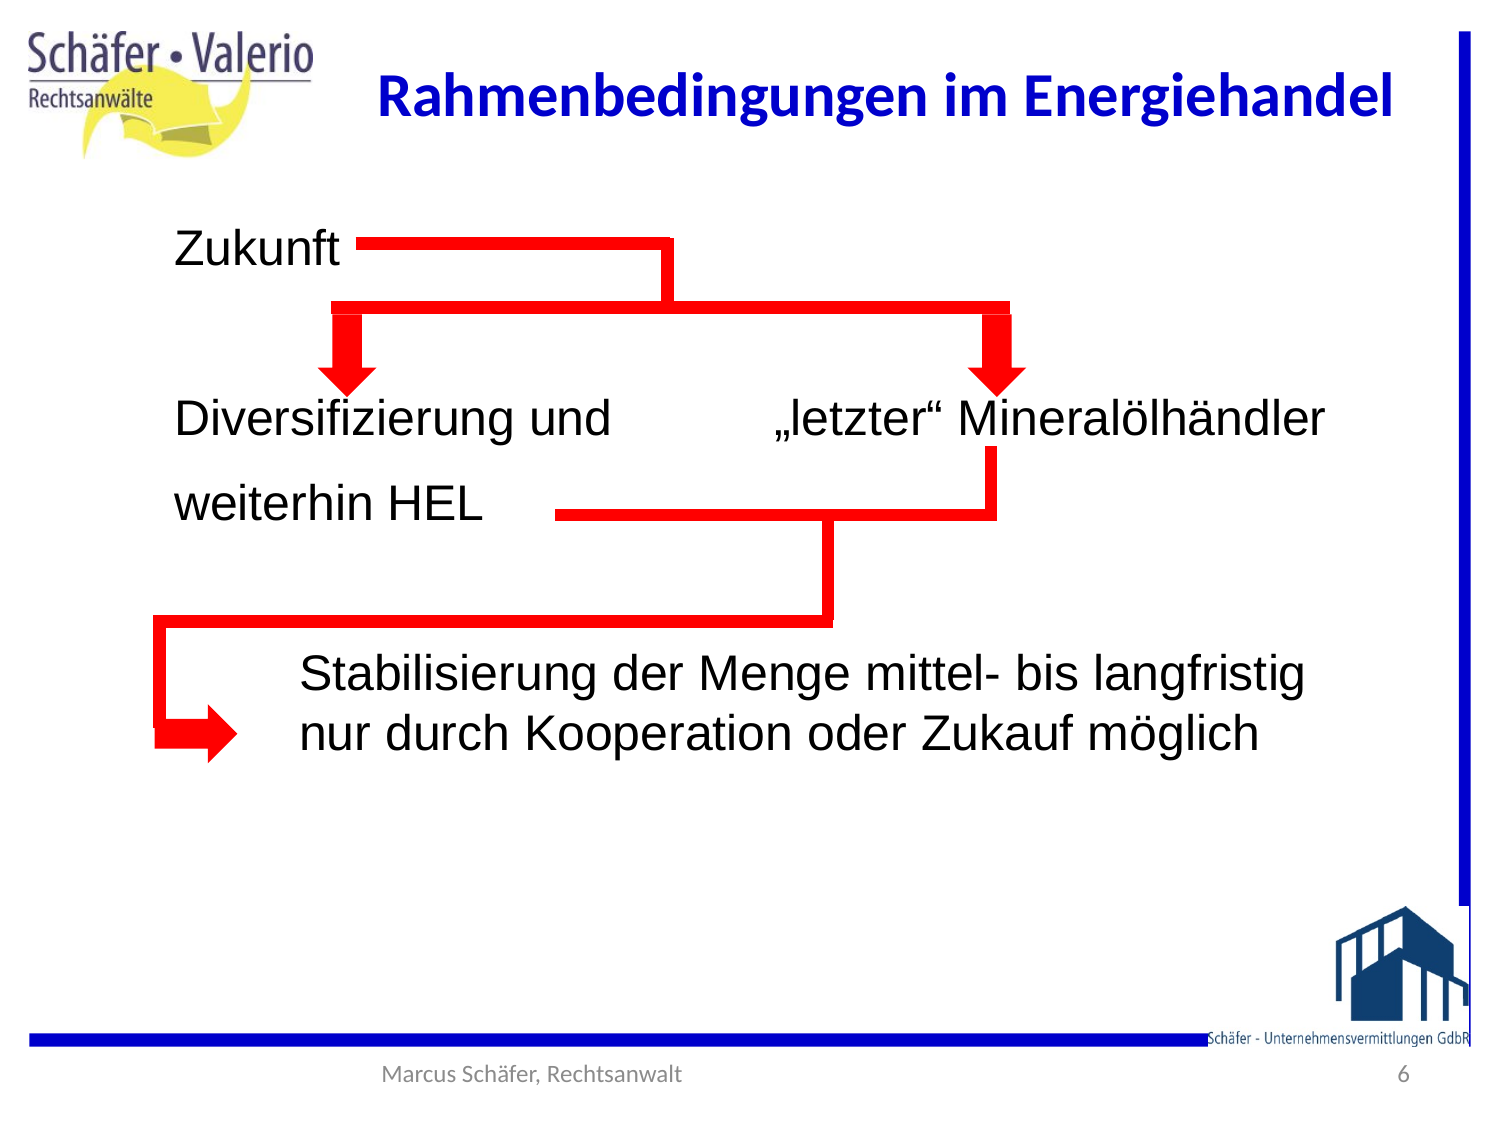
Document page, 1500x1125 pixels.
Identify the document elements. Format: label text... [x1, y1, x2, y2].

footer Marcus Schäfer, Rechtsanwalt [76, 1055, 988, 1103]
slide_number 6 [1074, 1055, 1425, 1103]
picture [1208, 905, 1470, 1048]
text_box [29, 31, 1471, 1048]
picture [28, 31, 314, 160]
